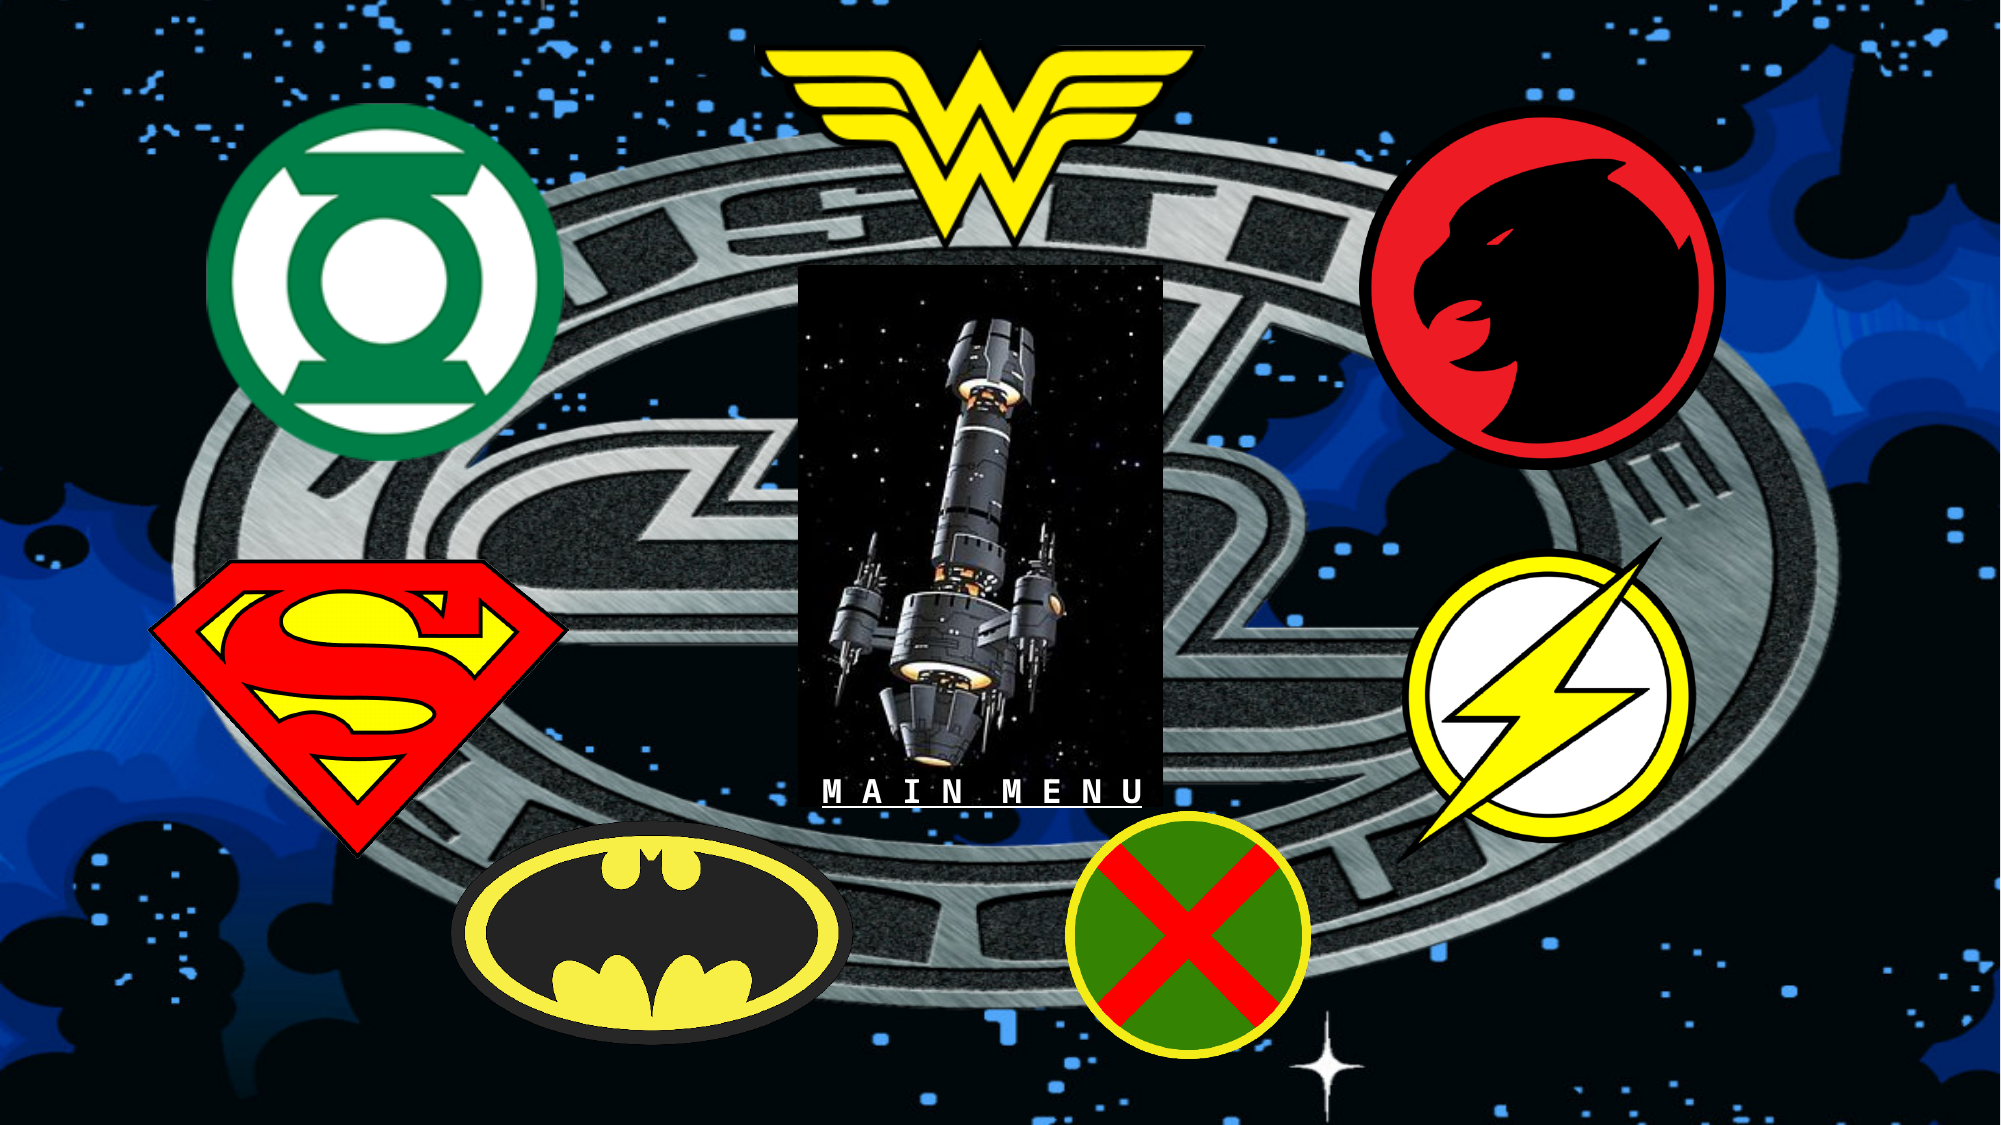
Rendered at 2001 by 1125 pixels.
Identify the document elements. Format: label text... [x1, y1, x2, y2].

picture [0, 0, 2001, 1125]
text_box M A I N M E N U [699, 762, 1265, 817]
